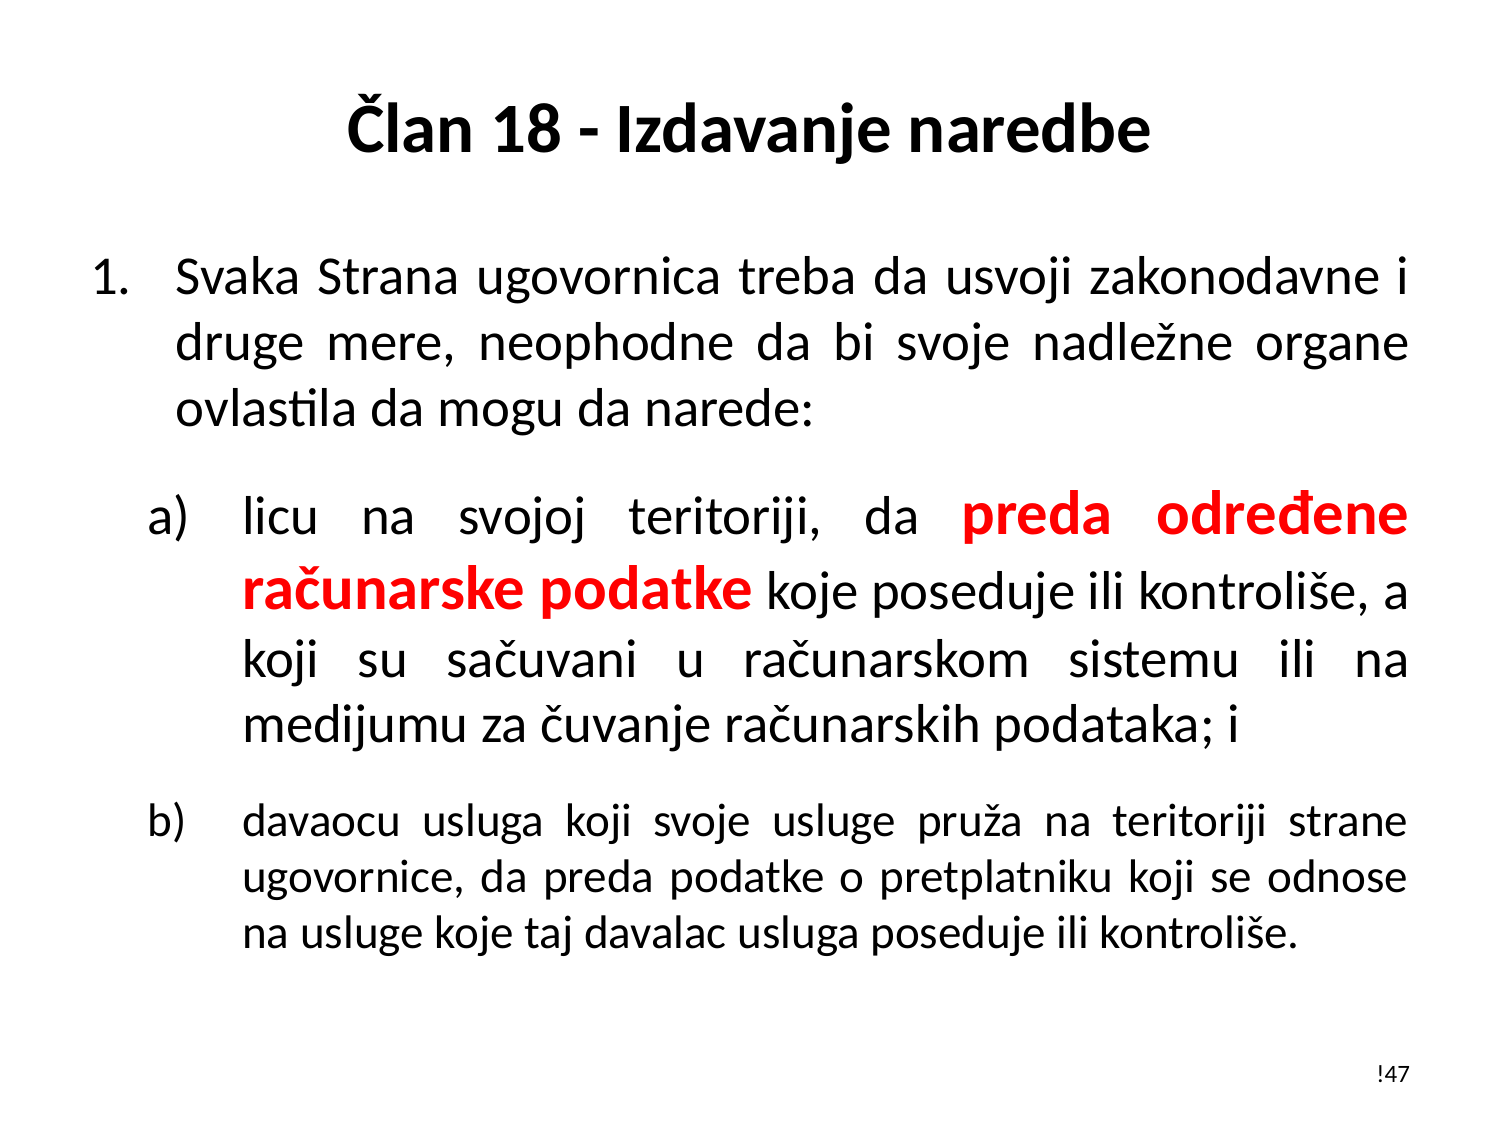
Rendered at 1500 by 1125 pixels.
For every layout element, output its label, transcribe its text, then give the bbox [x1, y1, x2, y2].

slide_number !47 [1074, 1042, 1425, 1103]
title Član 18 - Izdavanje naredbe [74, 44, 1426, 204]
list Svaka Strana ugovornica treba da usvoji zakonodavne i druge mere, neophodne da bi svoje nadležne organe ovlastila da mogu da narede: licu na svojoj teritoriji, da preda određene računarske podatke koje poseduje ili kontroliše, a koji su sačuvani u računarskom sistemu ili na medijumu za čuvanje računarskih podataka; i davaocu usluga koji svoje usluge pruža na teritoriji strane ugovornice, da preda podatke o pretplatniku koji se odnose na usluge koje taj davalac usluga poseduje ili kontroliše. [74, 232, 1426, 1053]
